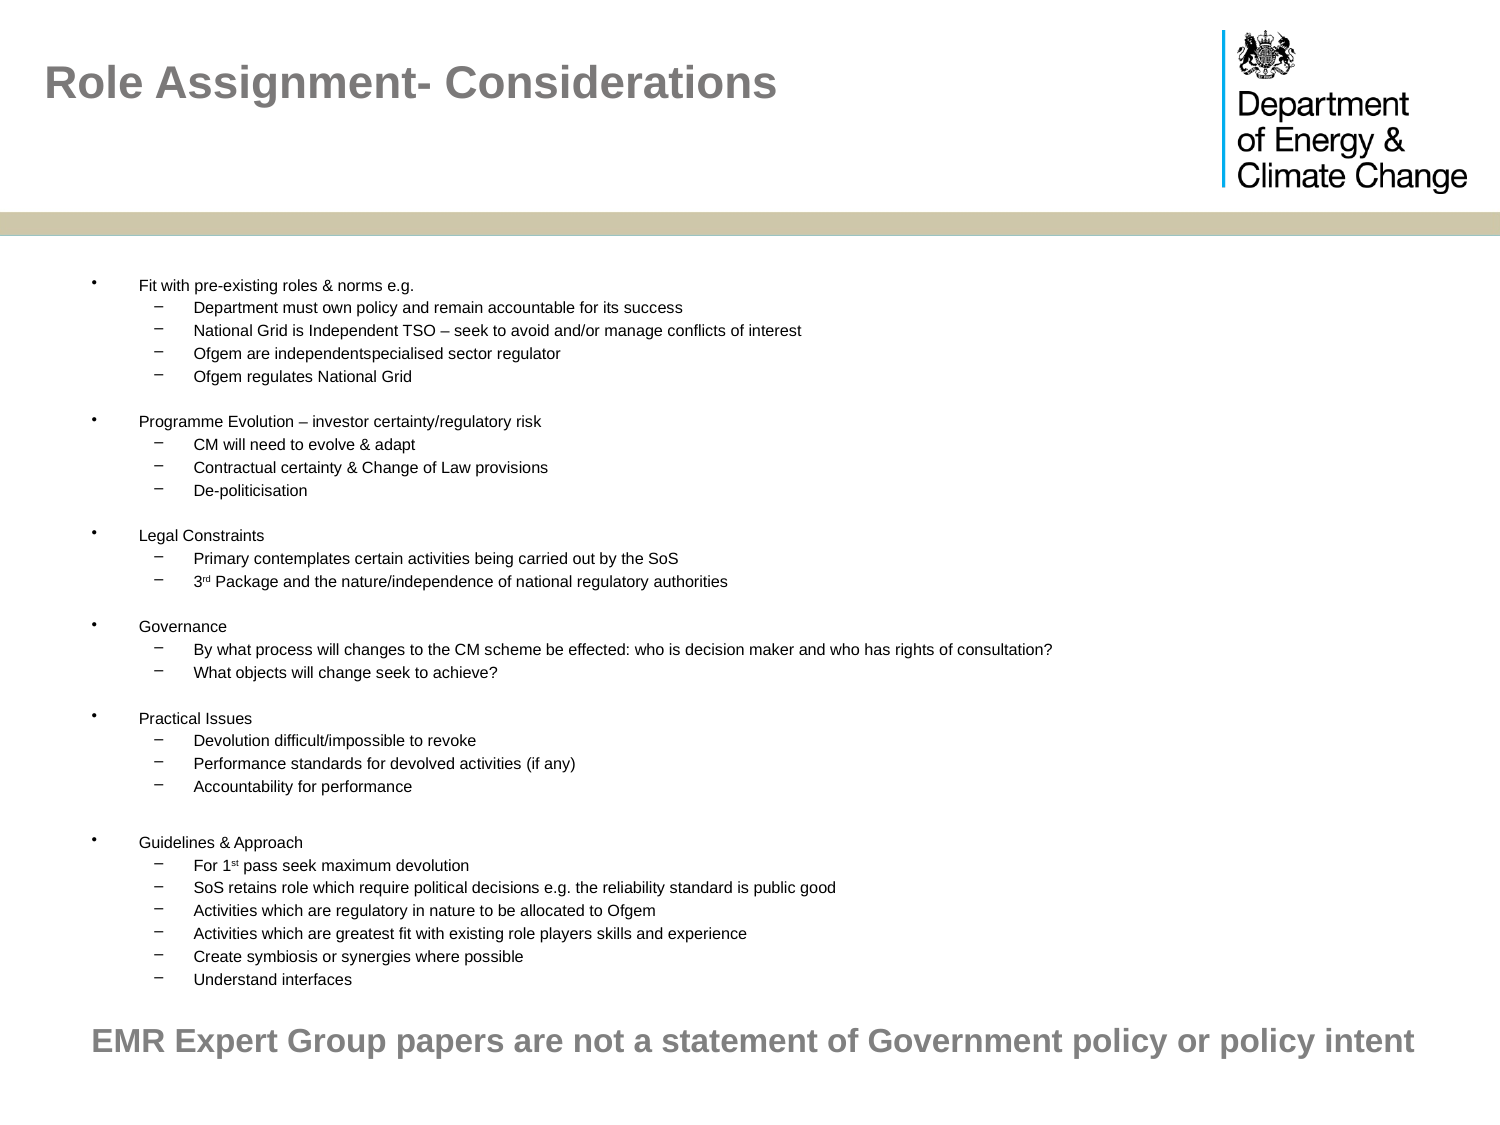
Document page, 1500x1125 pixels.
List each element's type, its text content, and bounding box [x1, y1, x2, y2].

text_box EMR Expert Group papers are not a statement of Government policy or policy intent [76, 1011, 1447, 1106]
picture [0, 208, 1500, 236]
picture [1222, 30, 1467, 194]
title Role Assignment- Considerations [29, 44, 1459, 185]
list Fit with pre-existing roles & norms e.g. Department must own policy and remain accountable for its success National Grid is Independent TSO – seek to avoid and/or manage conflicts of interest Ofgem are independentspecialised sector regulator Ofgem regulates National Grid Programme Evolution – investor certainty/regulatory risk CM will need to evolve & adapt Contractual certainty & Change of Law provisions De-politicisation Legal Constraints Primary contemplates certain activities being carried out by the SoS 3rd Package and the nature/independence of national regulatory authorities Governance By what process will changes to the CM scheme be effected: who is decision maker and who has rights of consultation? What objects will change seek to achieve? Practical Issues Devolution difficult/impossible to revoke Performance standards for devolved activities (if any) Accountability for performance Guidelines & Approach For 1st pass seek maximum devolution SoS retains role which require political decisions e.g. the reliability standard is public good Activities which are regulatory in nature to be allocated to Ofgem Activities which are greatest fit with existing role players skills and experience Create symbiosis or synergies where possible Understand interfaces [76, 266, 1377, 1000]
